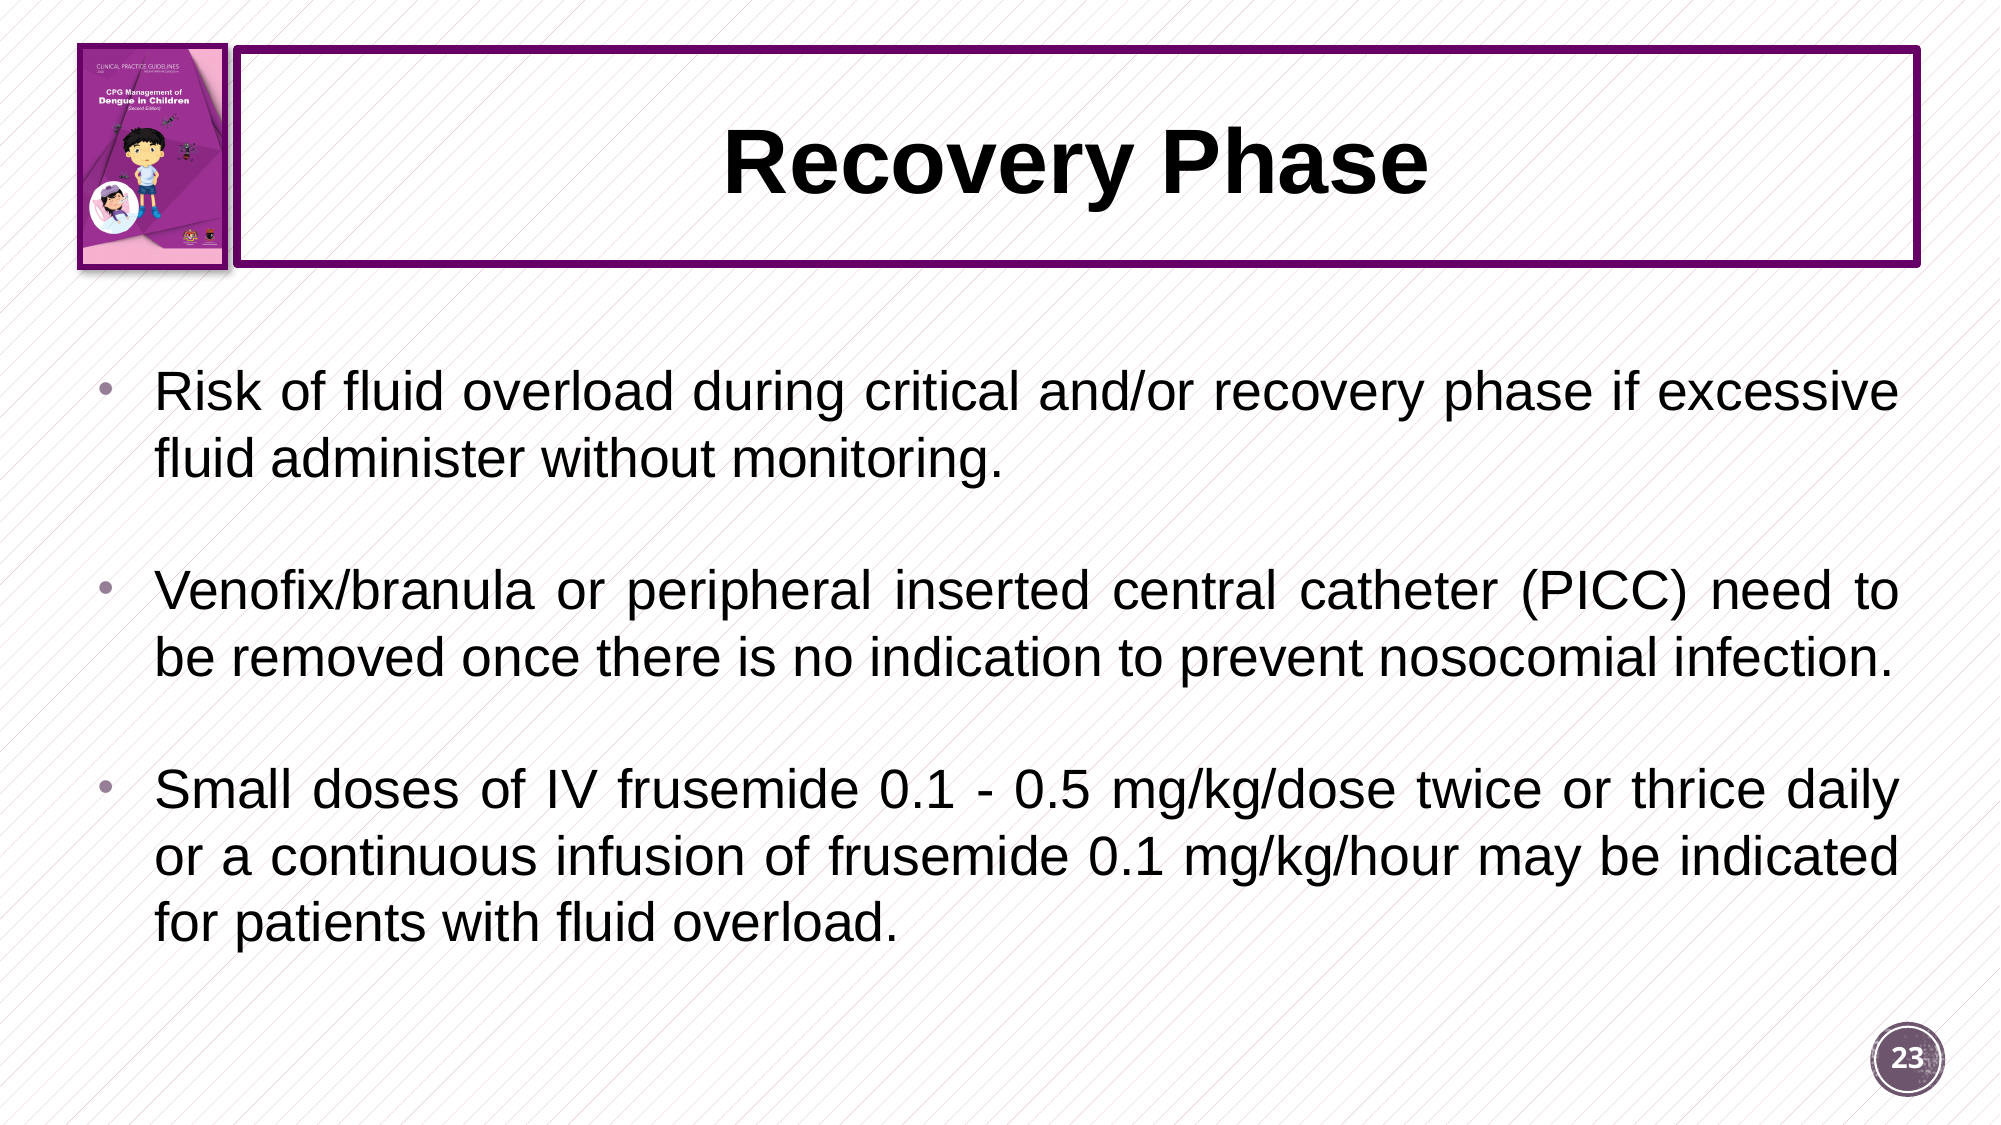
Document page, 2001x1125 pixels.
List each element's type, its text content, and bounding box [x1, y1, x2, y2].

list Risk of fluid overload during critical and/or recovery phase if excessive fluid administer without monitoring. Venofix/branula or peripheral inserted central catheter (PICC) need to be removed once there is no indication to prevent nosocomial infection. Small doses of IV frusemide 0.1 - 0.5 mg/kg/dose twice or thrice daily or a continuous infusion of frusemide 0.1 mg/kg/hour may be indicated for patients with fluid overload. [82, 348, 1918, 1013]
text_box Recovery Phase [237, 49, 1918, 264]
slide_number 23 [1855, 1028, 1961, 1089]
picture [83, 49, 222, 264]
